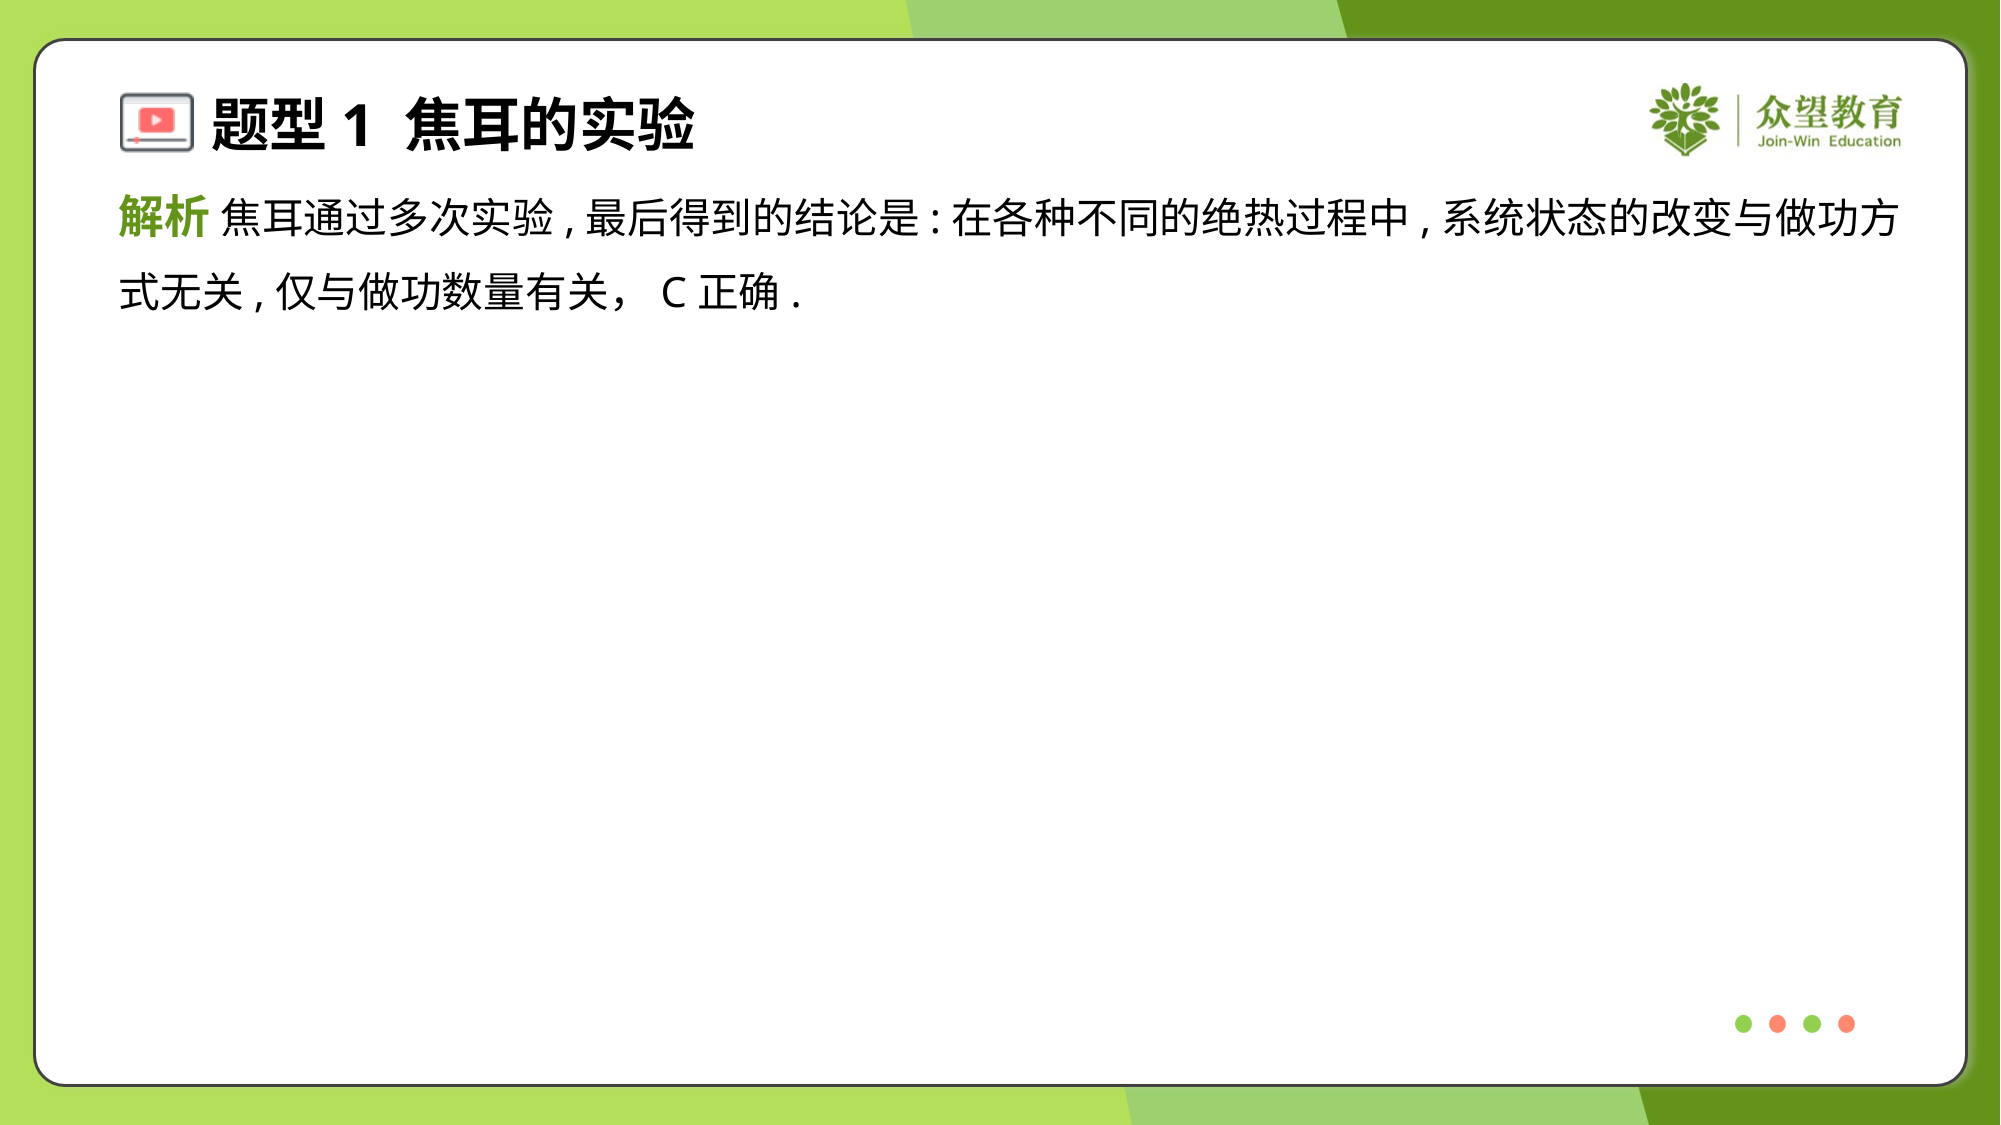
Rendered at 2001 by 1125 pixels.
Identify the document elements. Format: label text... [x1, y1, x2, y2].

picture [0, 0, 2000, 1125]
text_box 解析 焦耳通过多次实验,最后得到的结论是:在各种不同的绝热过程中,系统状态的改变与做功方 式无关,仅与做功数量有关，C正确. [118, 159, 1883, 309]
